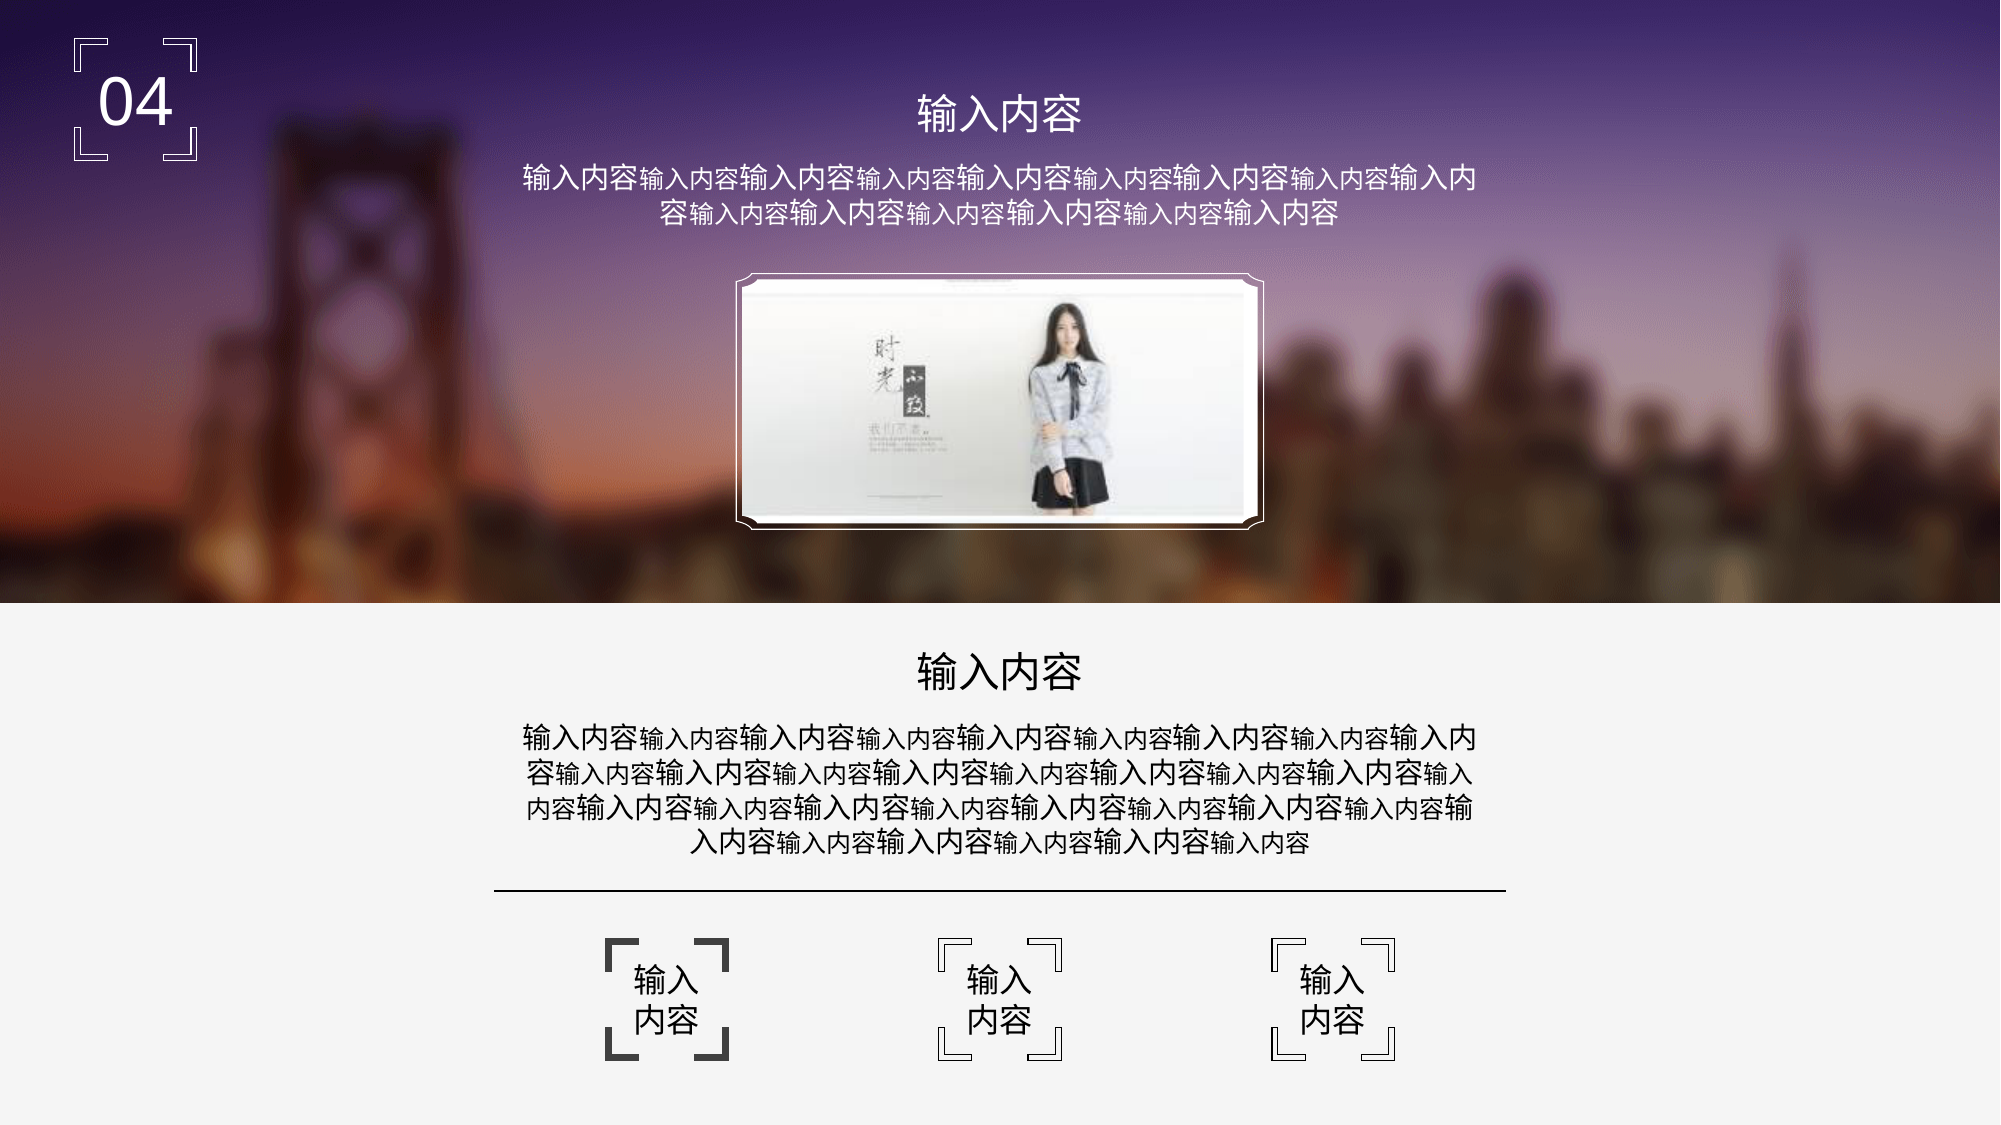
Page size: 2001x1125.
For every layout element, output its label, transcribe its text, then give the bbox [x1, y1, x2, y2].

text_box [74, 38, 197, 161]
picture [0, 0, 2000, 603]
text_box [605, 938, 728, 1061]
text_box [736, 273, 1264, 530]
text_box 输入内容输入内容输入内容输入内容输入内容输入内容输入内容输入内容输入内容输入内容输入内容输入内容输入内容输入内容输入内容输入内容输入内容输入内容输入内容输入内容输入内容输入内容输入内容输入内容输入内容输入内容输入内容输入内容输入内容输入内容输入内容输入内容 [505, 711, 1495, 867]
text_box 输入内容 [855, 638, 1144, 703]
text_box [1271, 938, 1395, 1061]
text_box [938, 938, 1062, 1061]
